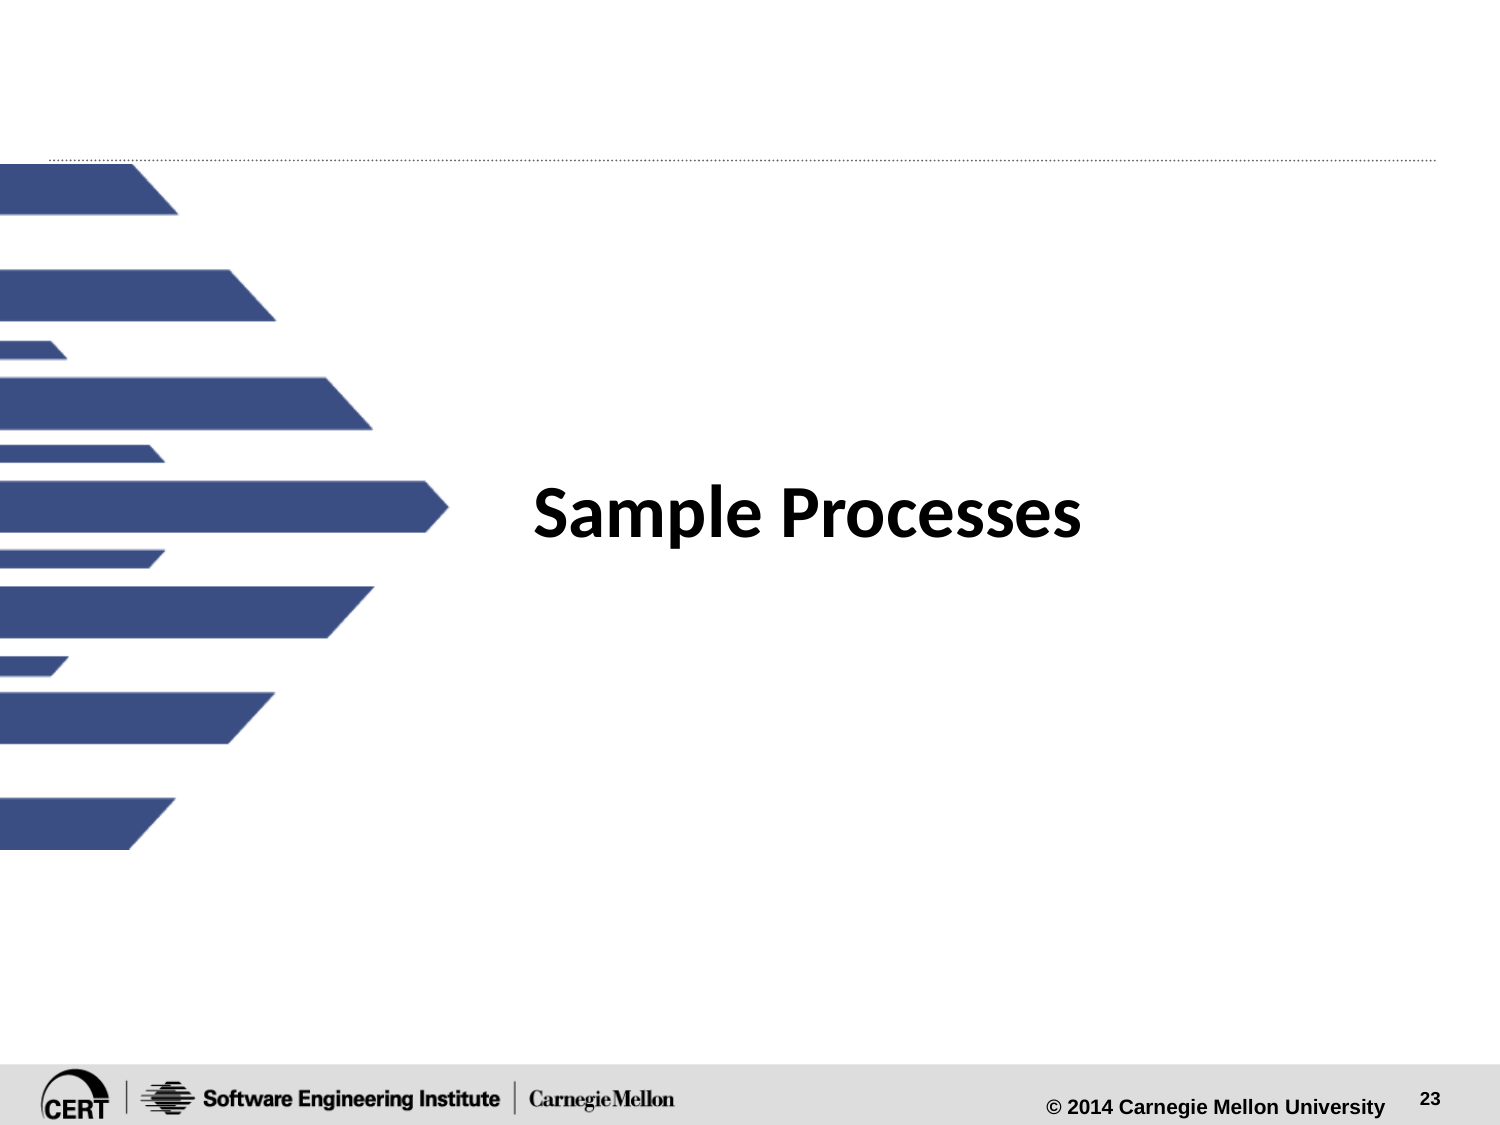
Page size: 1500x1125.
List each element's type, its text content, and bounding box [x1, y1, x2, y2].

picture [24, 1065, 688, 1125]
picture [0, 164, 450, 851]
text_box Sample Processes [518, 348, 1469, 666]
